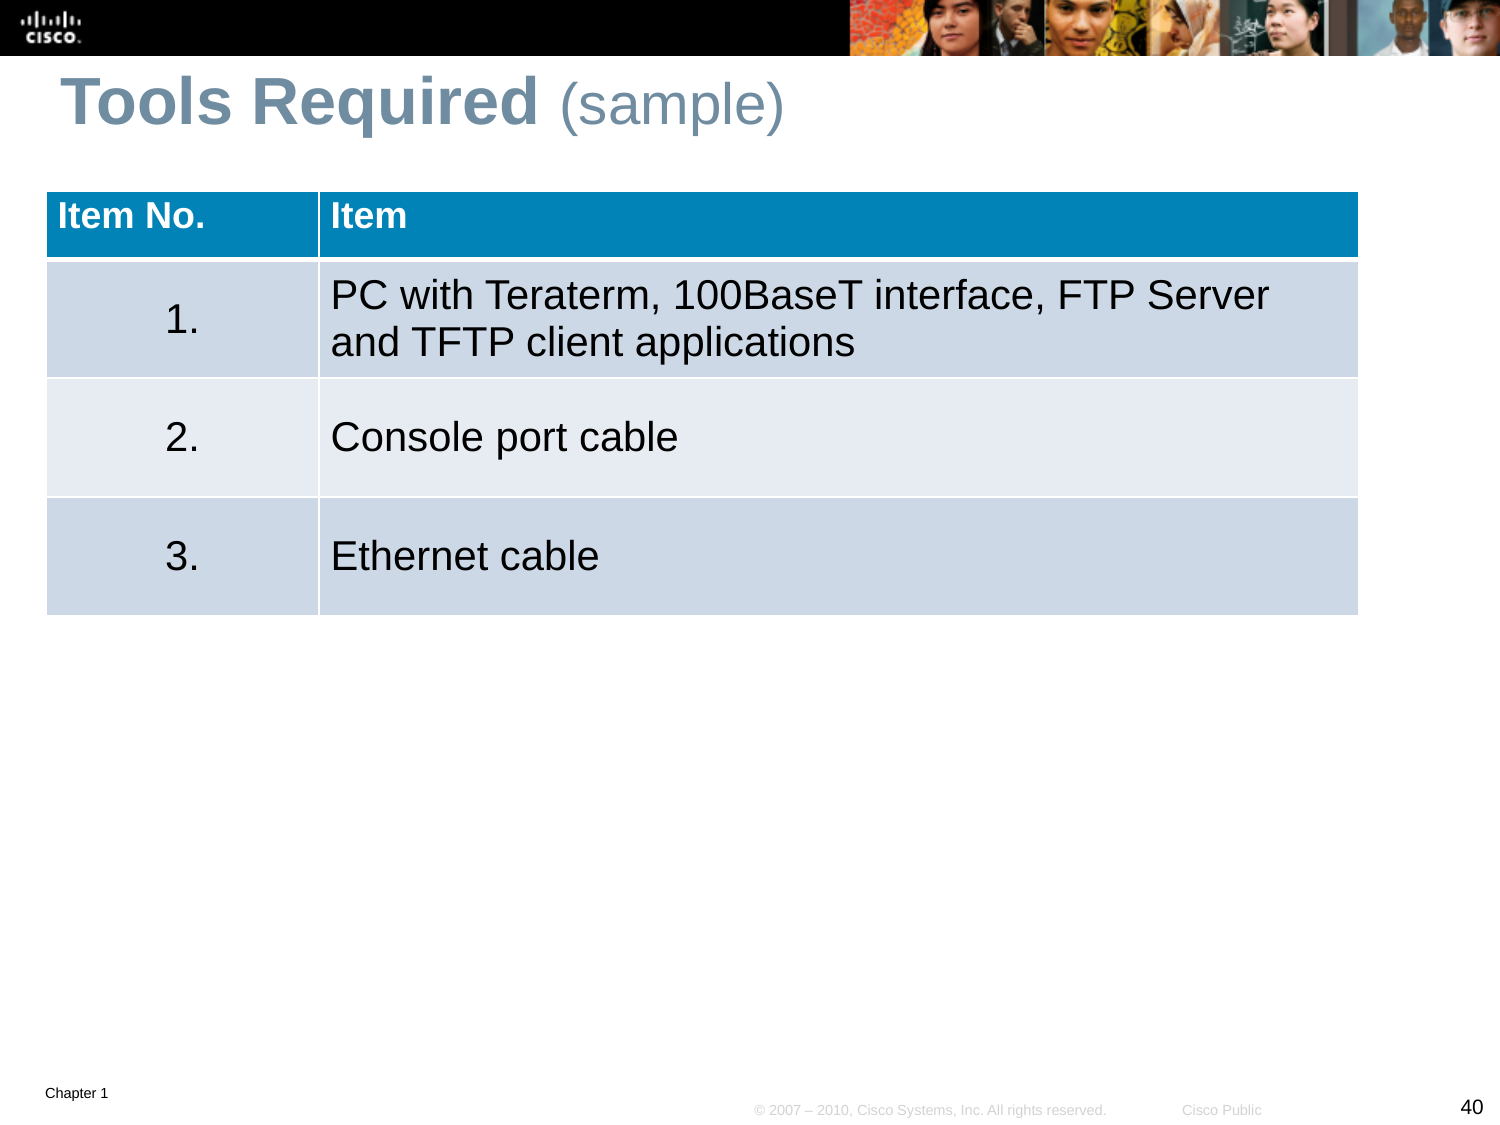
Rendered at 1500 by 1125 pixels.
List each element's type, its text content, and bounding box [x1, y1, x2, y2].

table_cell PC with Teraterm, 100BaseT interface, FTP Server and TFTP client applications [320, 262, 1358, 377]
table_cell 1. [47, 262, 318, 377]
title Tools Required (sample) [45, 59, 1444, 182]
table_cell 2. [47, 379, 318, 496]
picture [0, 0, 1500, 56]
table_header Item No. [47, 192, 318, 257]
table_cell 3. [47, 498, 318, 615]
table_header Item [320, 192, 1358, 257]
table_cell Console port cable [320, 379, 1358, 496]
table_cell Ethernet cable [320, 498, 1358, 615]
